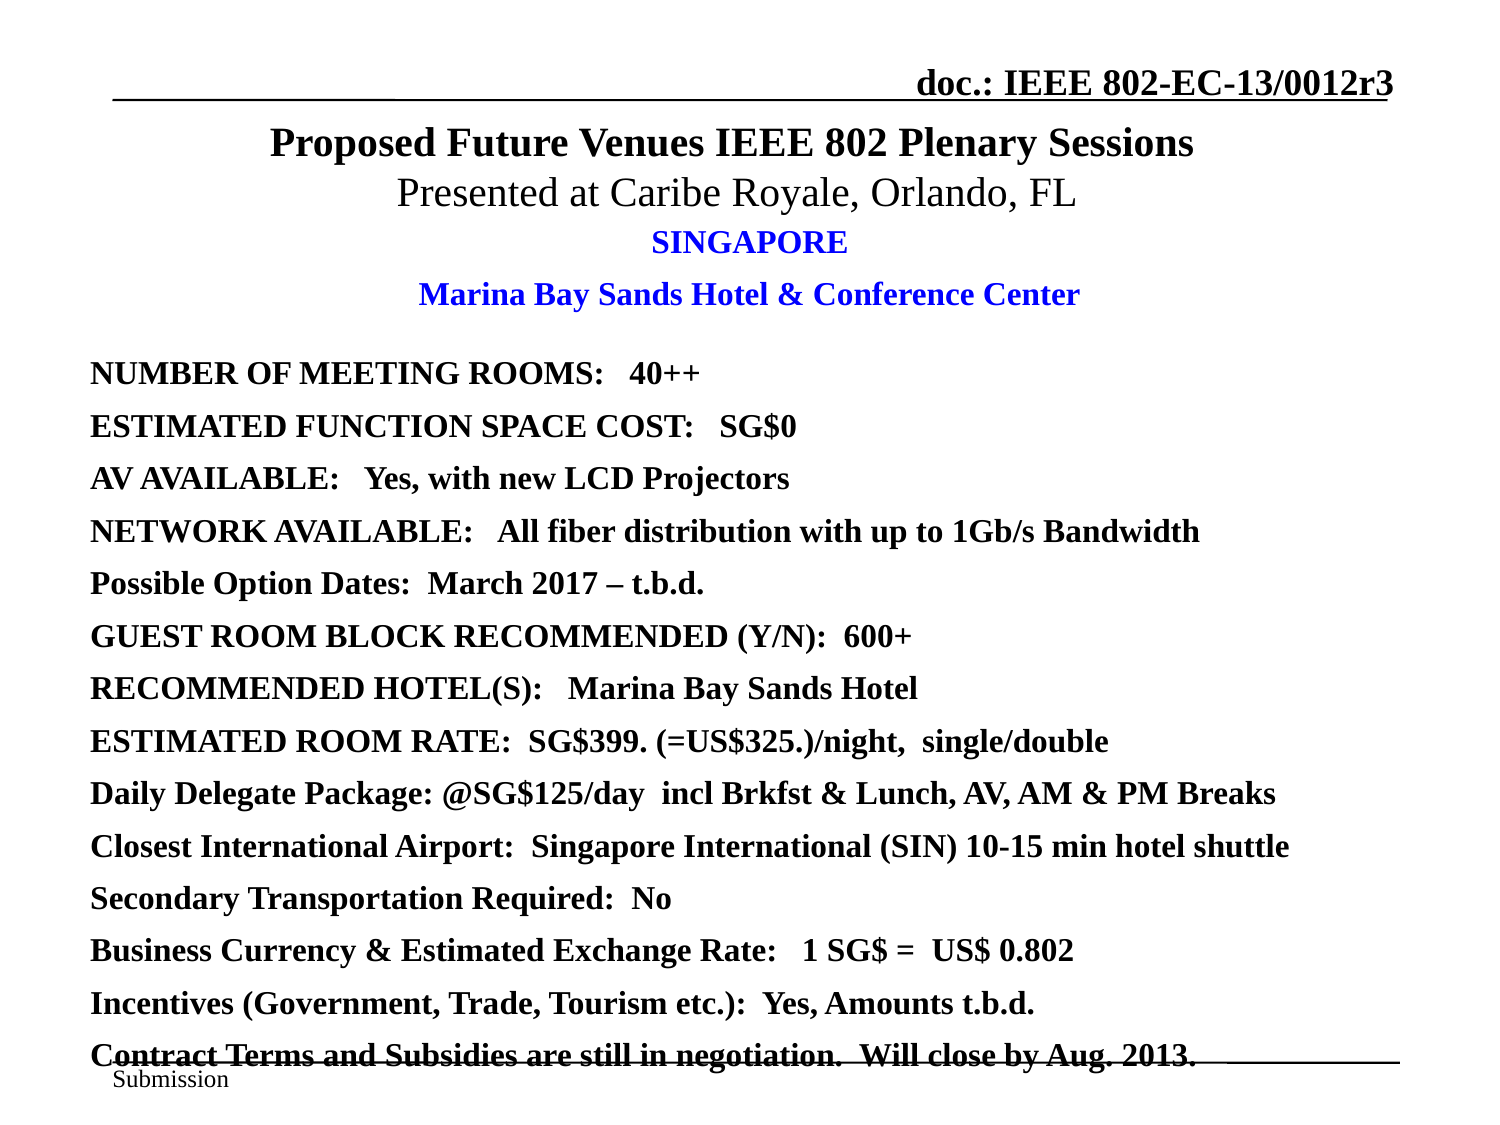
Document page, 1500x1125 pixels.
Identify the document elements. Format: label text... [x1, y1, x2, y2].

title Proposed Future Venues IEEE 802 Plenary Sessions Presented at Caribe Royale, Orlando, FL [62, 99, 1413, 231]
list SINGAPORE Marina Bay Sands Hotel & Conference Center NUMBER OF MEETING ROOMS: 40++ Estimated Function Space Cost: SG$0 AV AVAILABLE: Yes, with new LCD Projectors NETWORK AVAILABLE: All fiber distribution with up to 1Gb/s Bandwidth Possible Option Dates: March 2017 – t.b.d. GUEST ROOM BLOCK RECOMMENDED (Y/N): 600+ RECOMMENDED HOTEL(S): Marina Bay Sands Hotel ESTIMATED ROOM RATE: SG$399. (=US$325.)/night, single/double Daily Delegate Package: @SG$125/day incl Brkfst & Lunch, AV, AM & PM Breaks Closest International Airport: Singapore International (SIN) 10-15 min hotel shuttle Secondary Transportation Required: No Business Currency & Estimated Exchange Rate: 1 SG$ = US$ 0.802 Incentives (Government, Trade, Tourism etc.): Yes, Amounts t.b.d. Contract Terms and Subsidies are still in negotiation. Will close by Aug. 2013. [74, 212, 1426, 1073]
